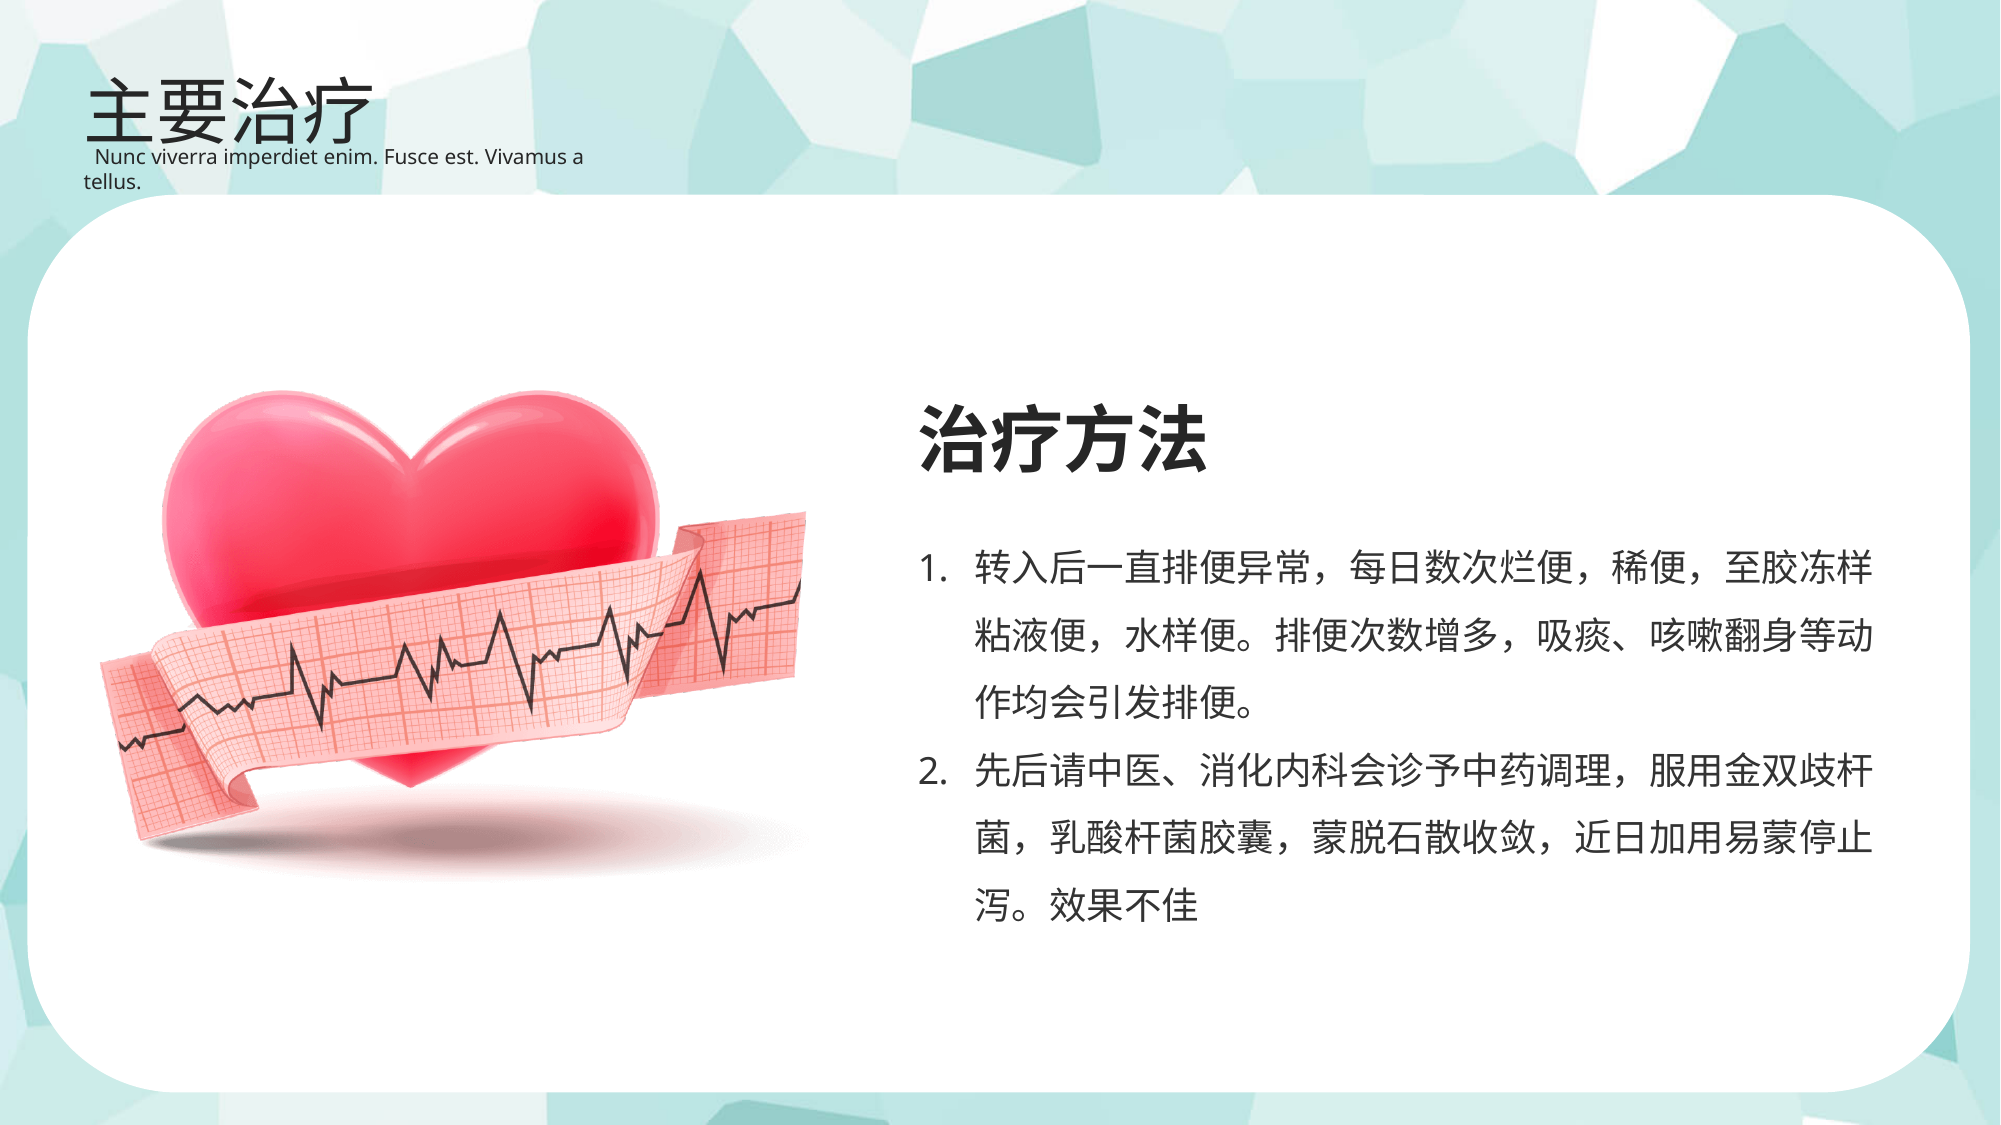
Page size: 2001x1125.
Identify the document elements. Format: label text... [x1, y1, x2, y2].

text_box Nunc viverra imperdiet enim. Fusce est. Vivamus a tellus. [68, 161, 647, 202]
picture [0, 0, 2001, 1125]
text_box 治疗方法 [903, 385, 1589, 489]
text_box 转入后一直排便异常，每日数次烂便，稀便，至胶冻样粘液便，水样便。排便次数增多，吸痰、咳嗽翻身等动作均会引发排便。 先后请中医、消化内科会诊予中药调理，服用金双歧杆菌，乳酸杆菌胶囊，蒙脱石散收敛，近日加用易蒙停止泻。效果不佳 [903, 514, 1904, 935]
text_box 主要治疗 [68, 58, 647, 161]
